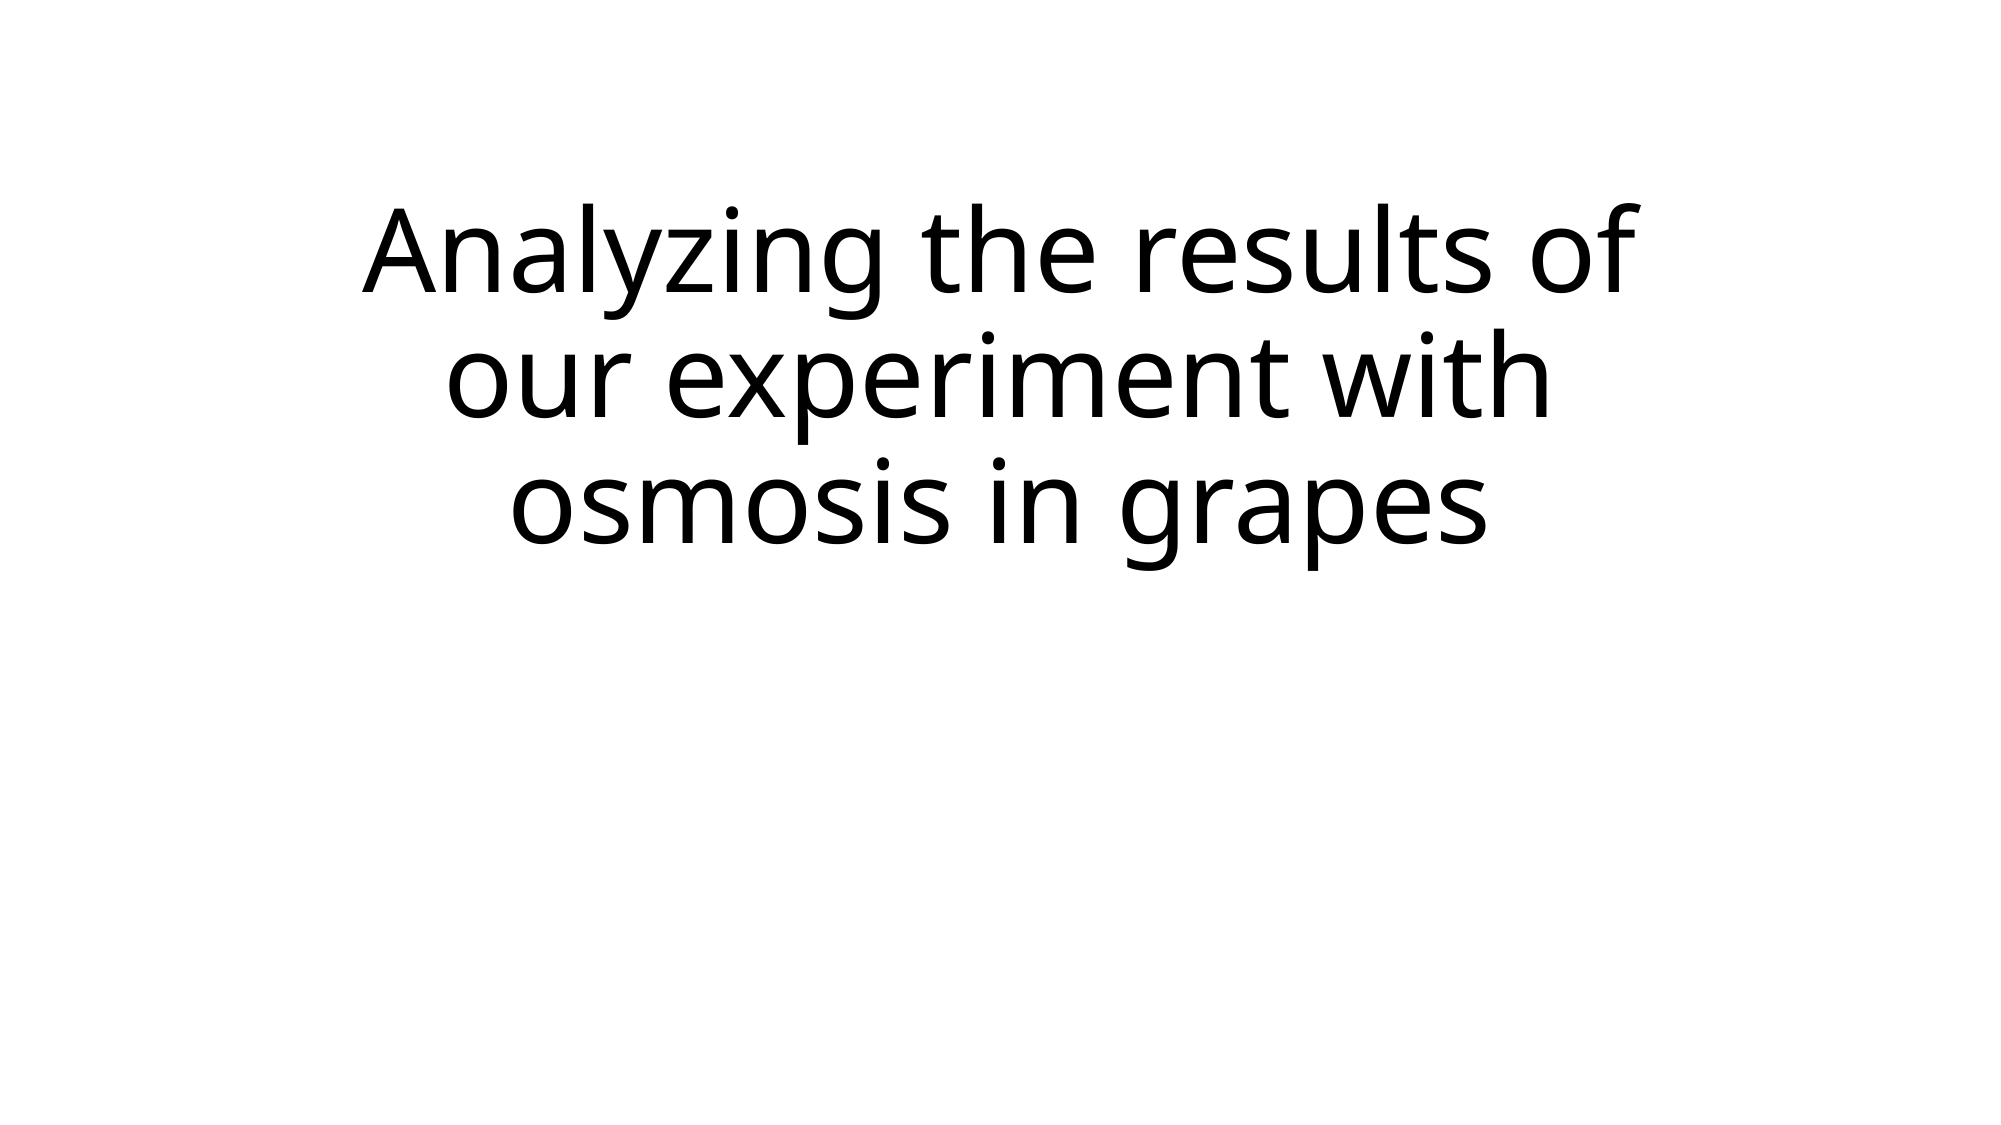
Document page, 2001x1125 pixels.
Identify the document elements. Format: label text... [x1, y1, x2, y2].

title Analyzing the results of our experiment with osmosis in grapes [249, 184, 1750, 576]
